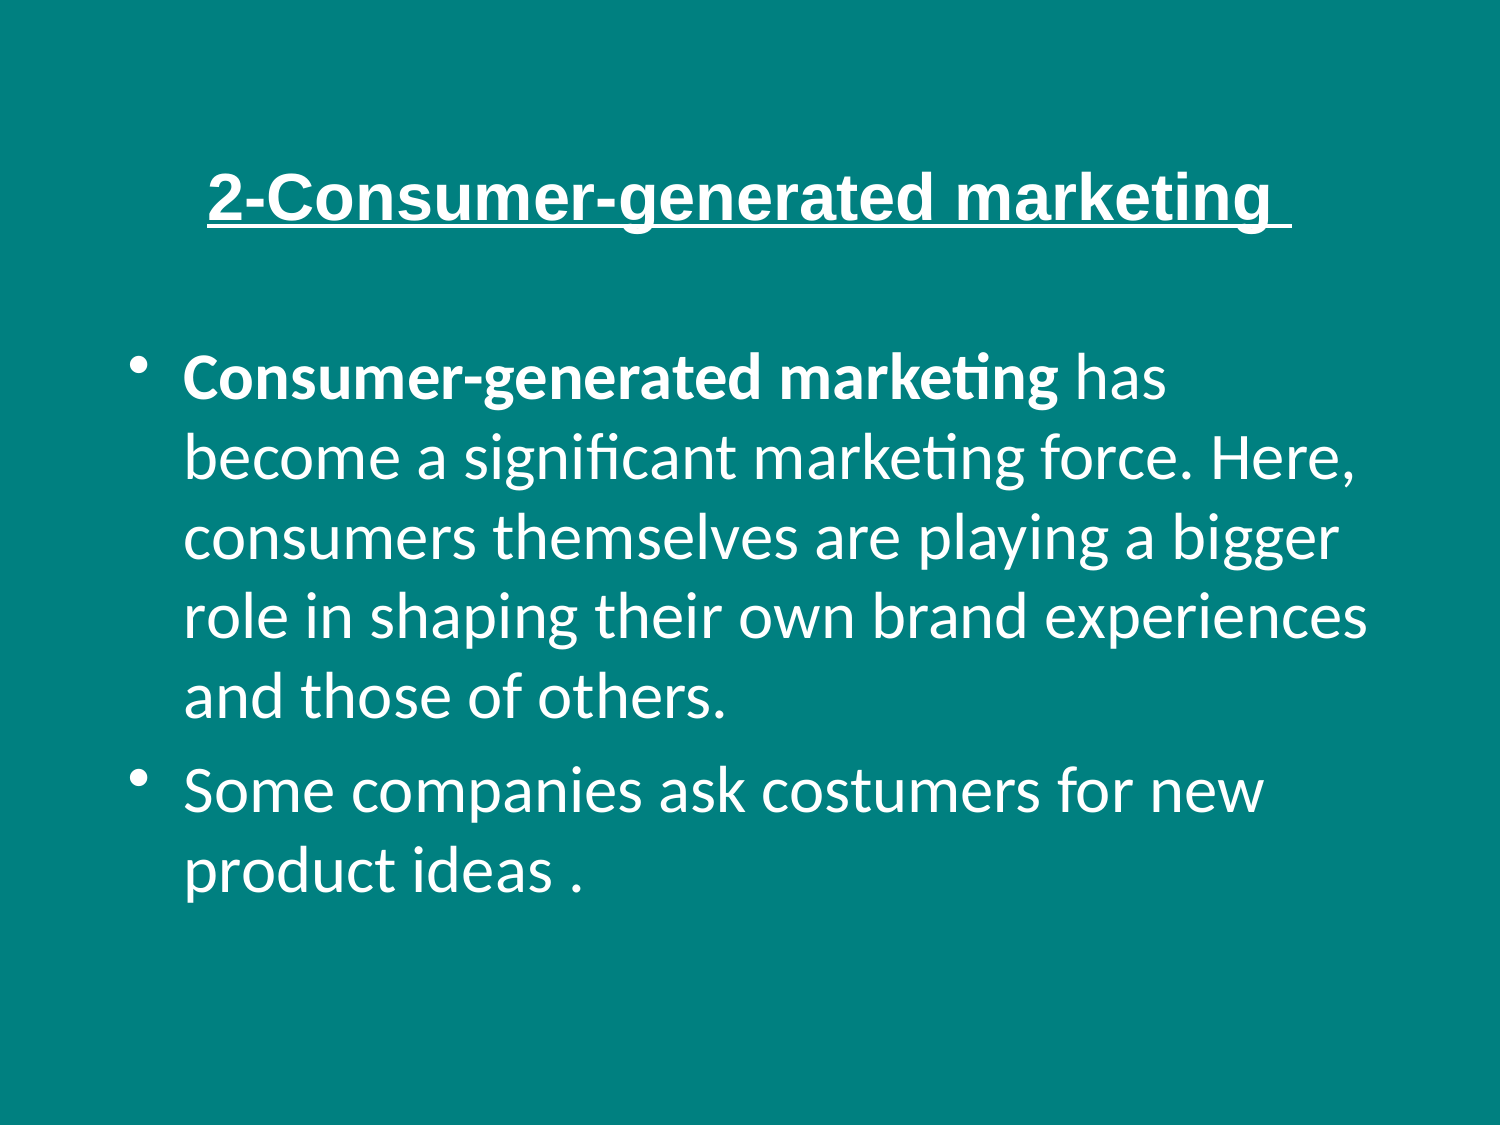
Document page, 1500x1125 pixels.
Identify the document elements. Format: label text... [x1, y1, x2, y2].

title 2-Consumer-generated marketing [112, 99, 1388, 288]
list Consumer-generated marketing has become a significant marketing force. Here, consumers themselves are playing a bigger role in shaping their own brand experiences and those of others. Some companies ask costumers for new product ideas . [112, 324, 1388, 1001]
